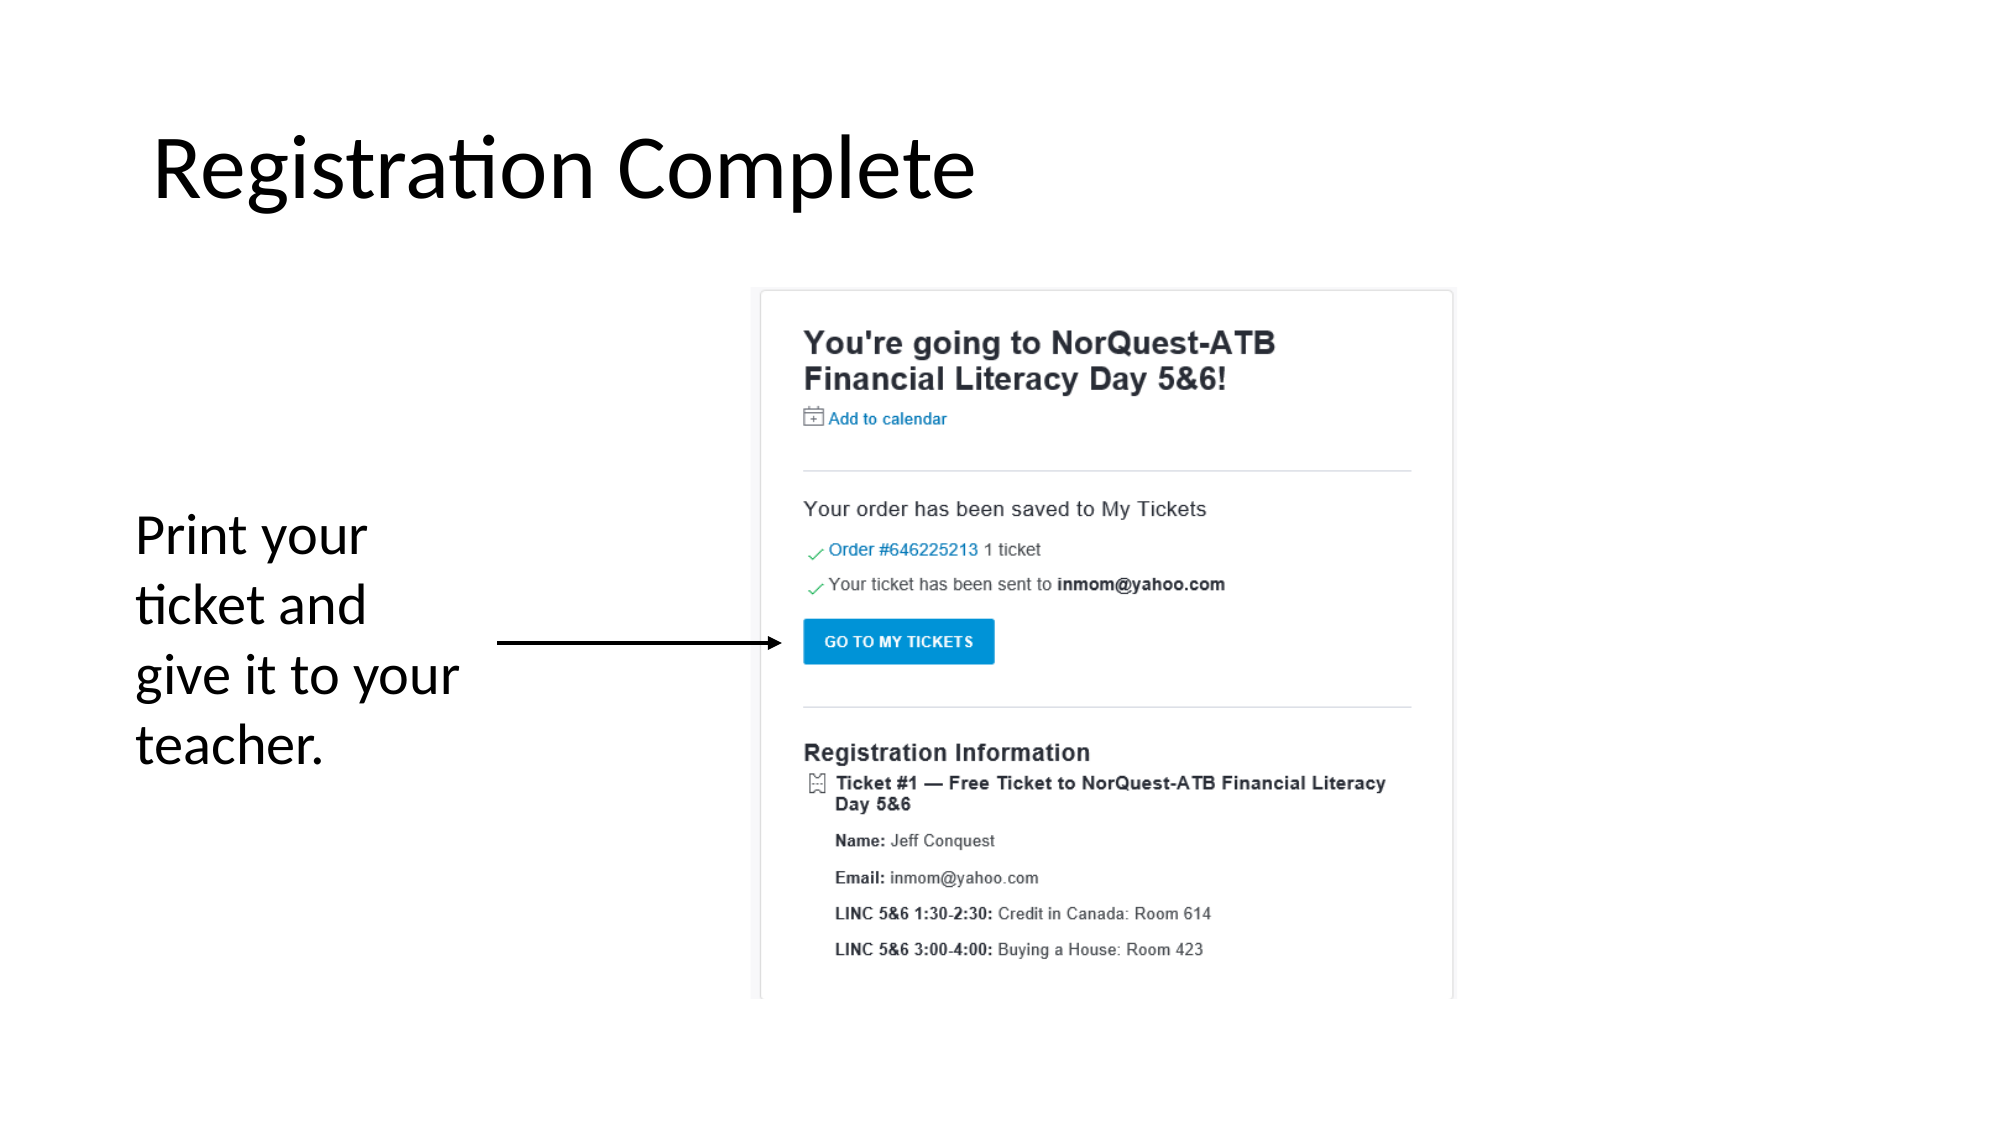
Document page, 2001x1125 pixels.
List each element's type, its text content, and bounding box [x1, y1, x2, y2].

text_box Print your ticket and give it to your teacher. [120, 488, 487, 784]
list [750, 287, 1458, 999]
title Registration Complete [137, 59, 1863, 278]
